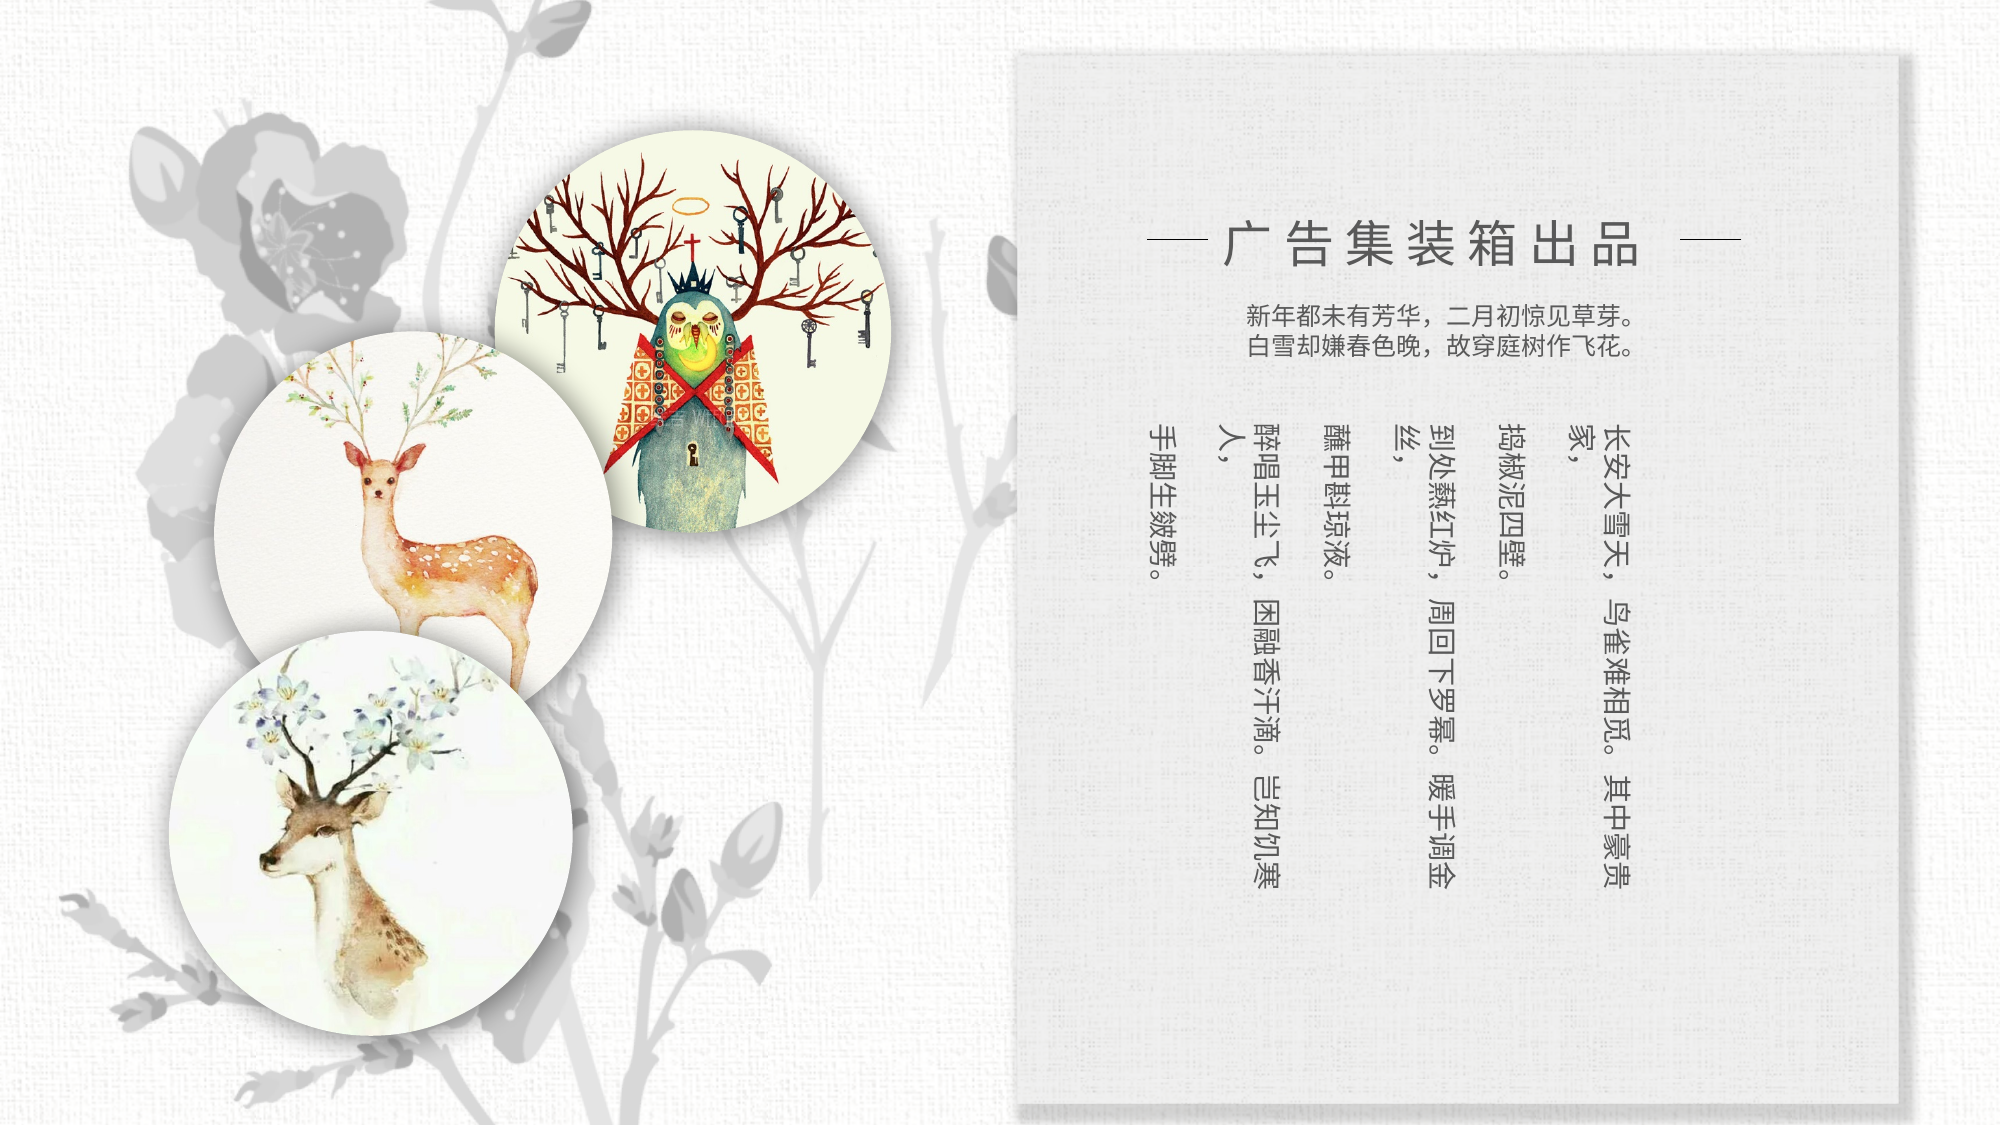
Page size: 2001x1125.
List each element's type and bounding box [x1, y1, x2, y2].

text_box [1017, 55, 1899, 1104]
text_box [1146, 205, 1742, 281]
picture [0, 0, 958, 1125]
